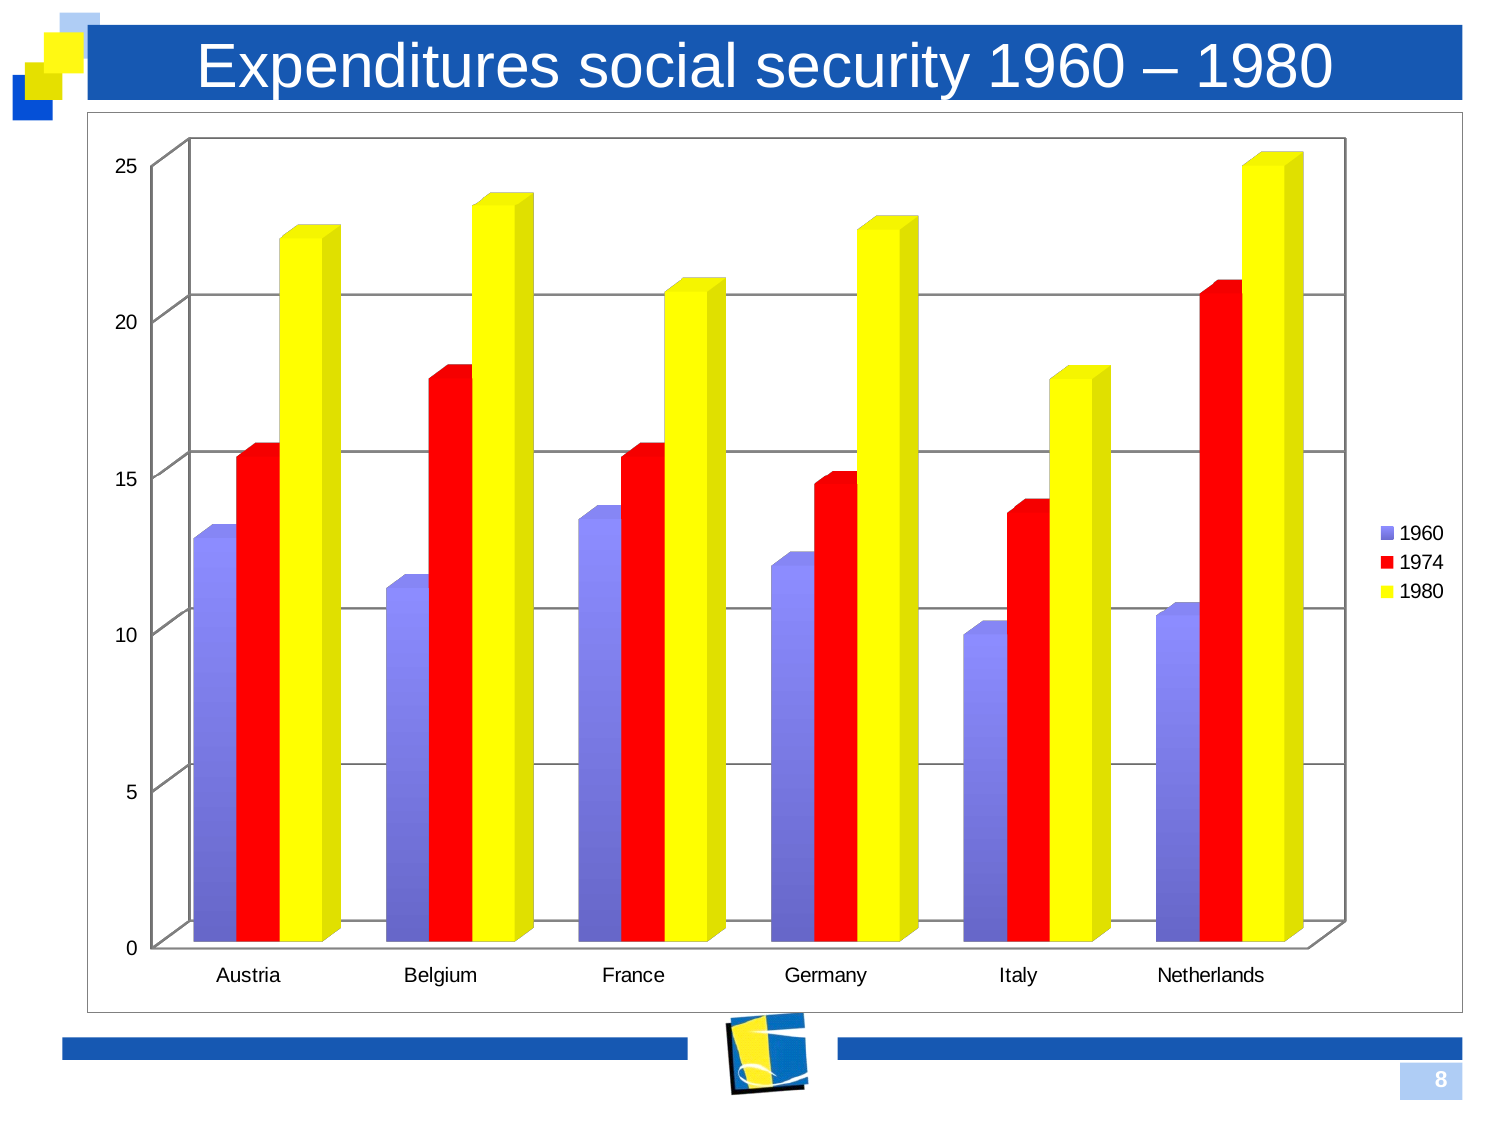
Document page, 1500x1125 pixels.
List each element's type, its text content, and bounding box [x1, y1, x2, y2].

title Expenditures social security 1960 – 1980 [87, 24, 1463, 101]
chart [87, 112, 1463, 1013]
slide_number 8 [1399, 1062, 1463, 1101]
